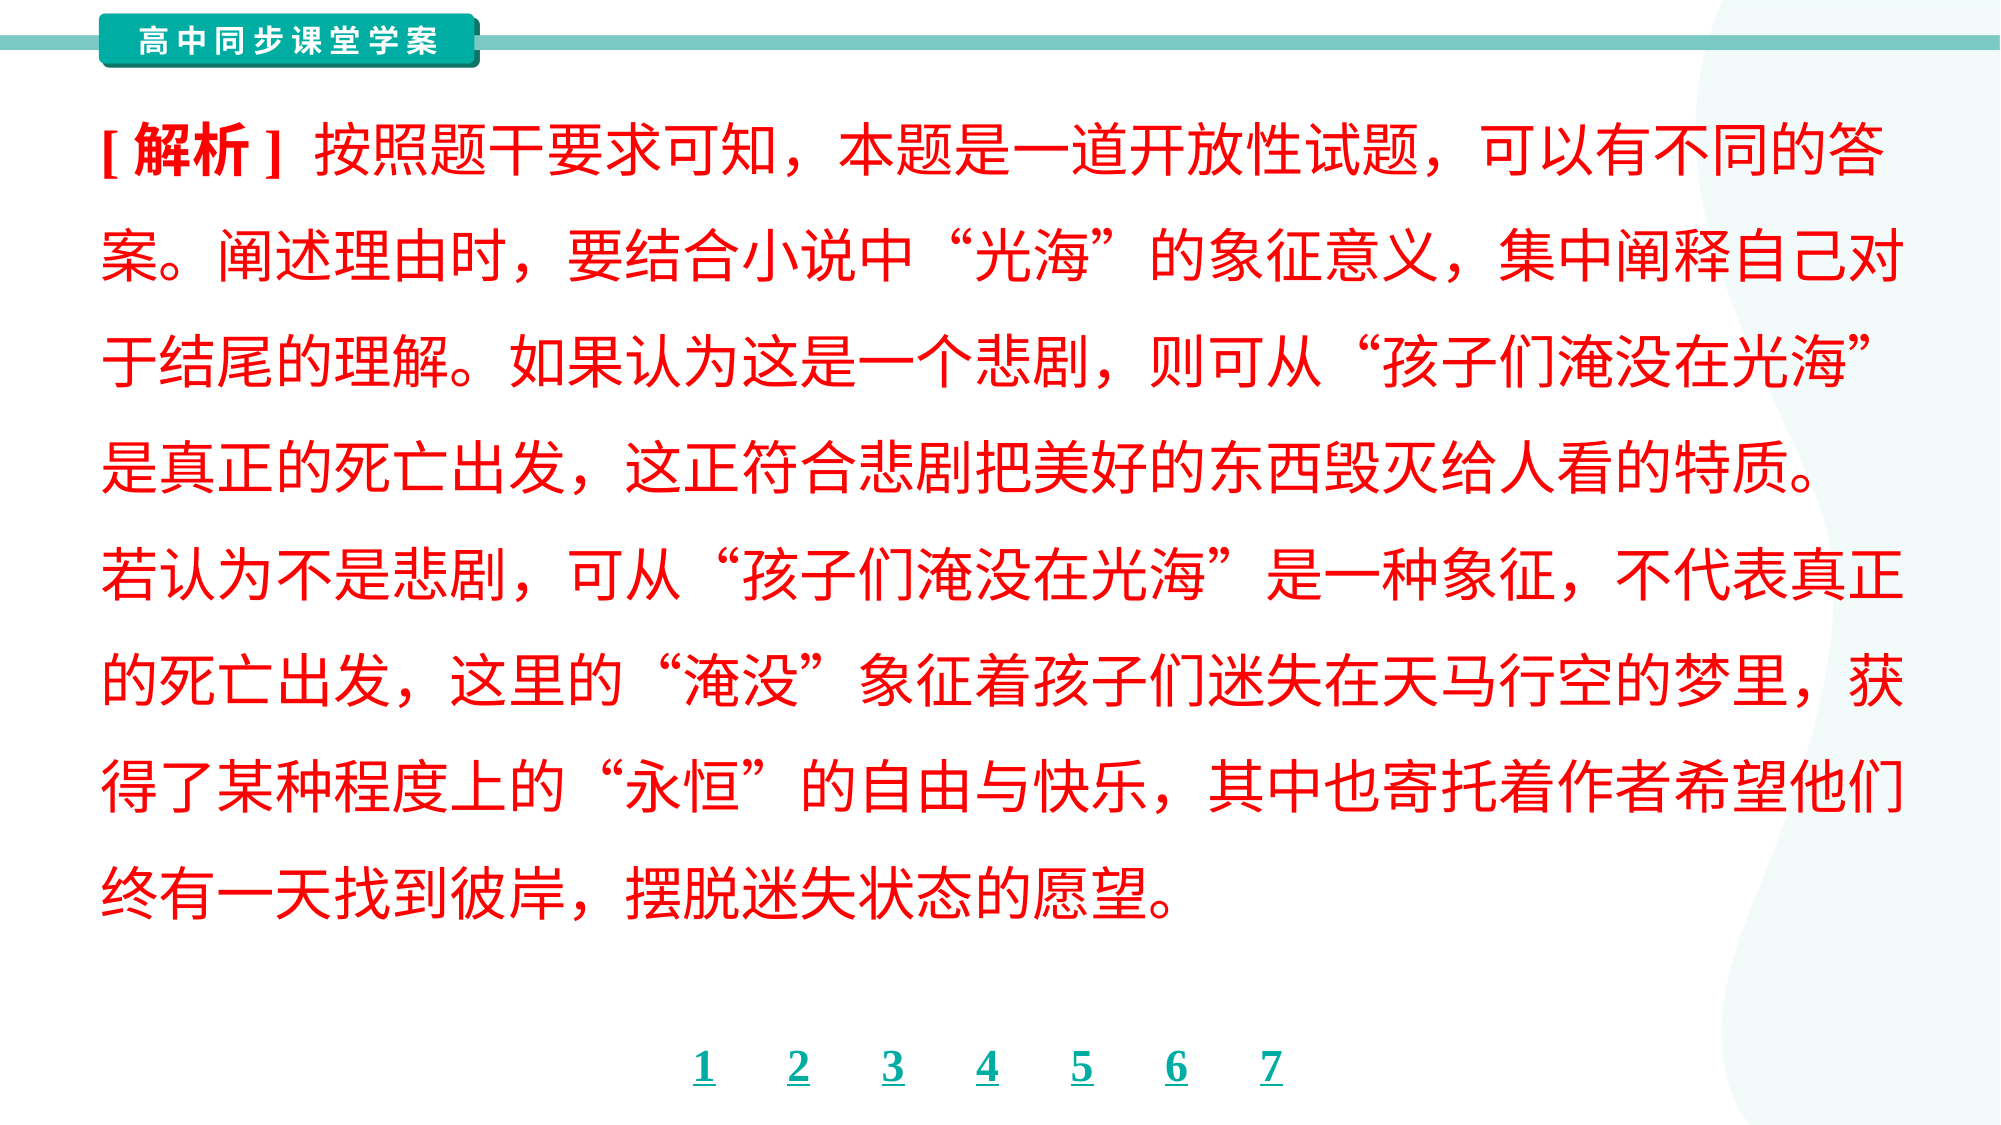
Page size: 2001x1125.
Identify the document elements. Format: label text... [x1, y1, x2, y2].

text_box [解析] 按照题干要求可知，本题是一道开放性试题，可以有不同的答 案。阐述理由时，要结合小说中“光海”的象征意义，集中阐释自己对 于结尾的理解。如果认为这是一个悲剧，则可从“孩子们淹没在光海” 是真正的死亡出发，这正符合悲剧把美好的东西毁灭给人看的特质。 若认为不是悲剧，可从“孩子们淹没在光海”是一种象征，不代表真正 的死亡出发，这里的“淹没”象征着孩子们迷失在天马行空的梦里，获 得了某种程度上的“永恒”的自由与快乐，其中也寄托着作者希望他们 终有一天找到彼岸，摆脱迷失状态的愿望。 [100, 76, 1899, 927]
picture [0, 0, 2000, 1125]
